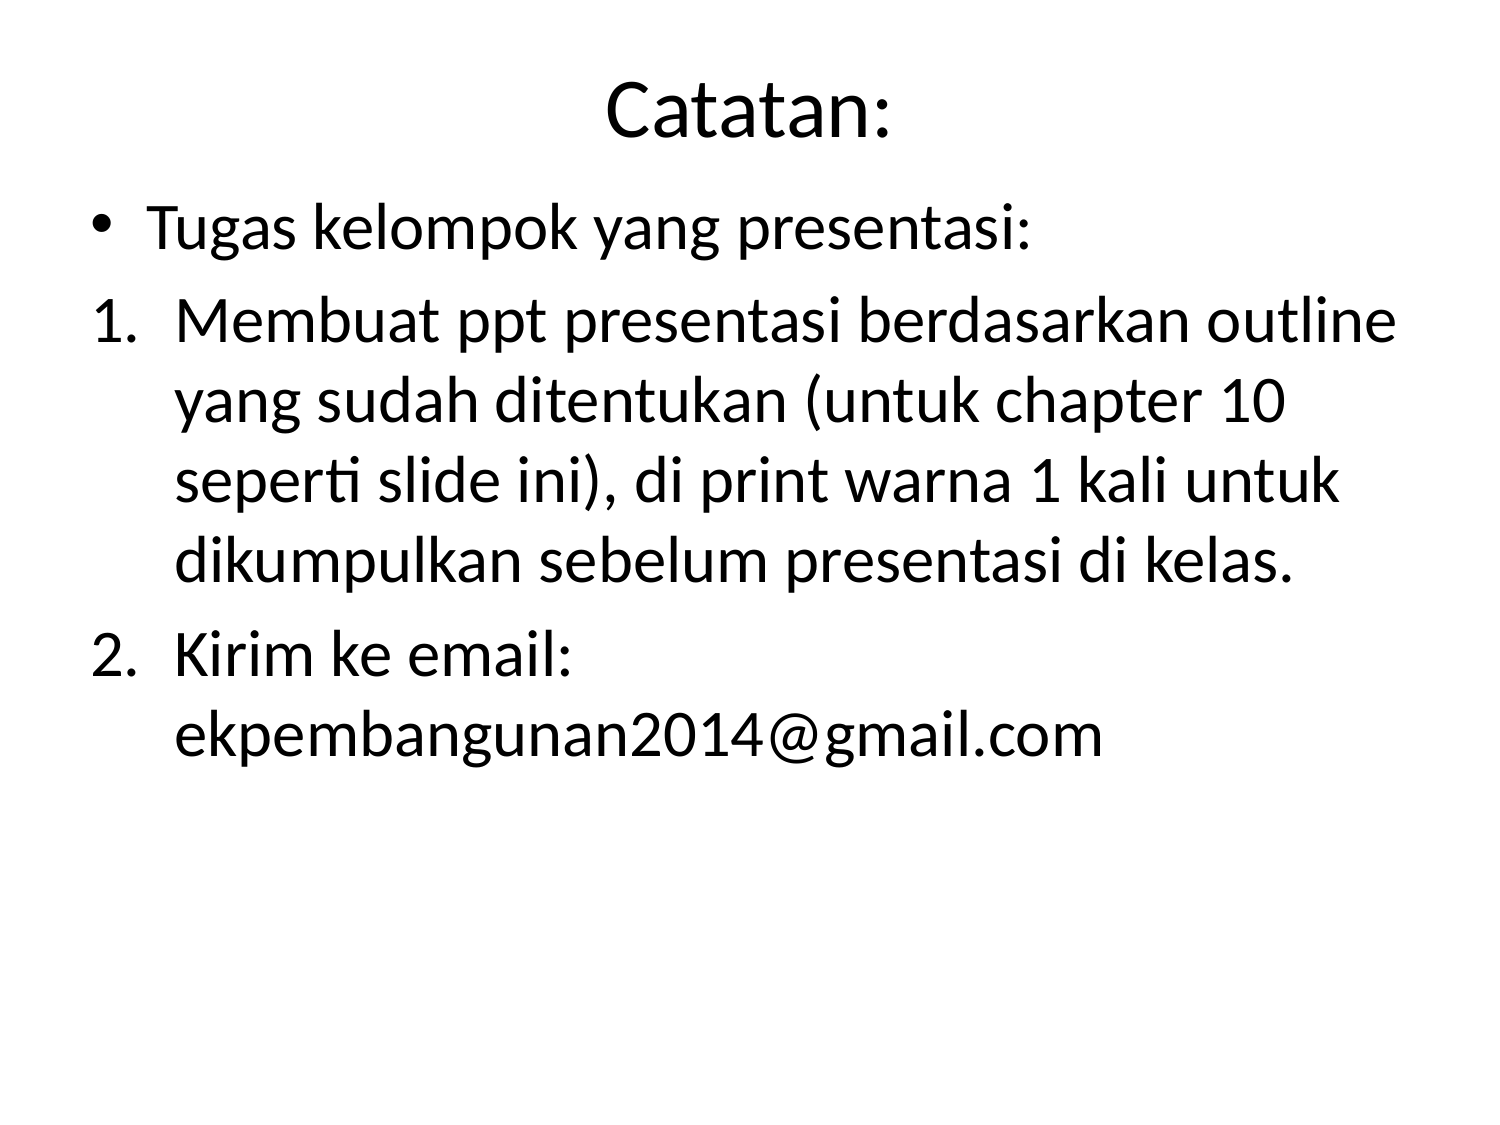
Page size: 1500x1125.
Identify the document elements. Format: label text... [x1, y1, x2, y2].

list Tugas kelompok yang presentasi: Membuat ppt presentasi berdasarkan outline yang sudah ditentukan (untuk chapter 10 seperti slide ini), di print warna 1 kali untuk dikumpulkan sebelum presentasi di kelas. Kirim ke email: ekpembangunan2014@gmail.com [75, 174, 1425, 1005]
title Catatan: [75, 45, 1425, 163]
